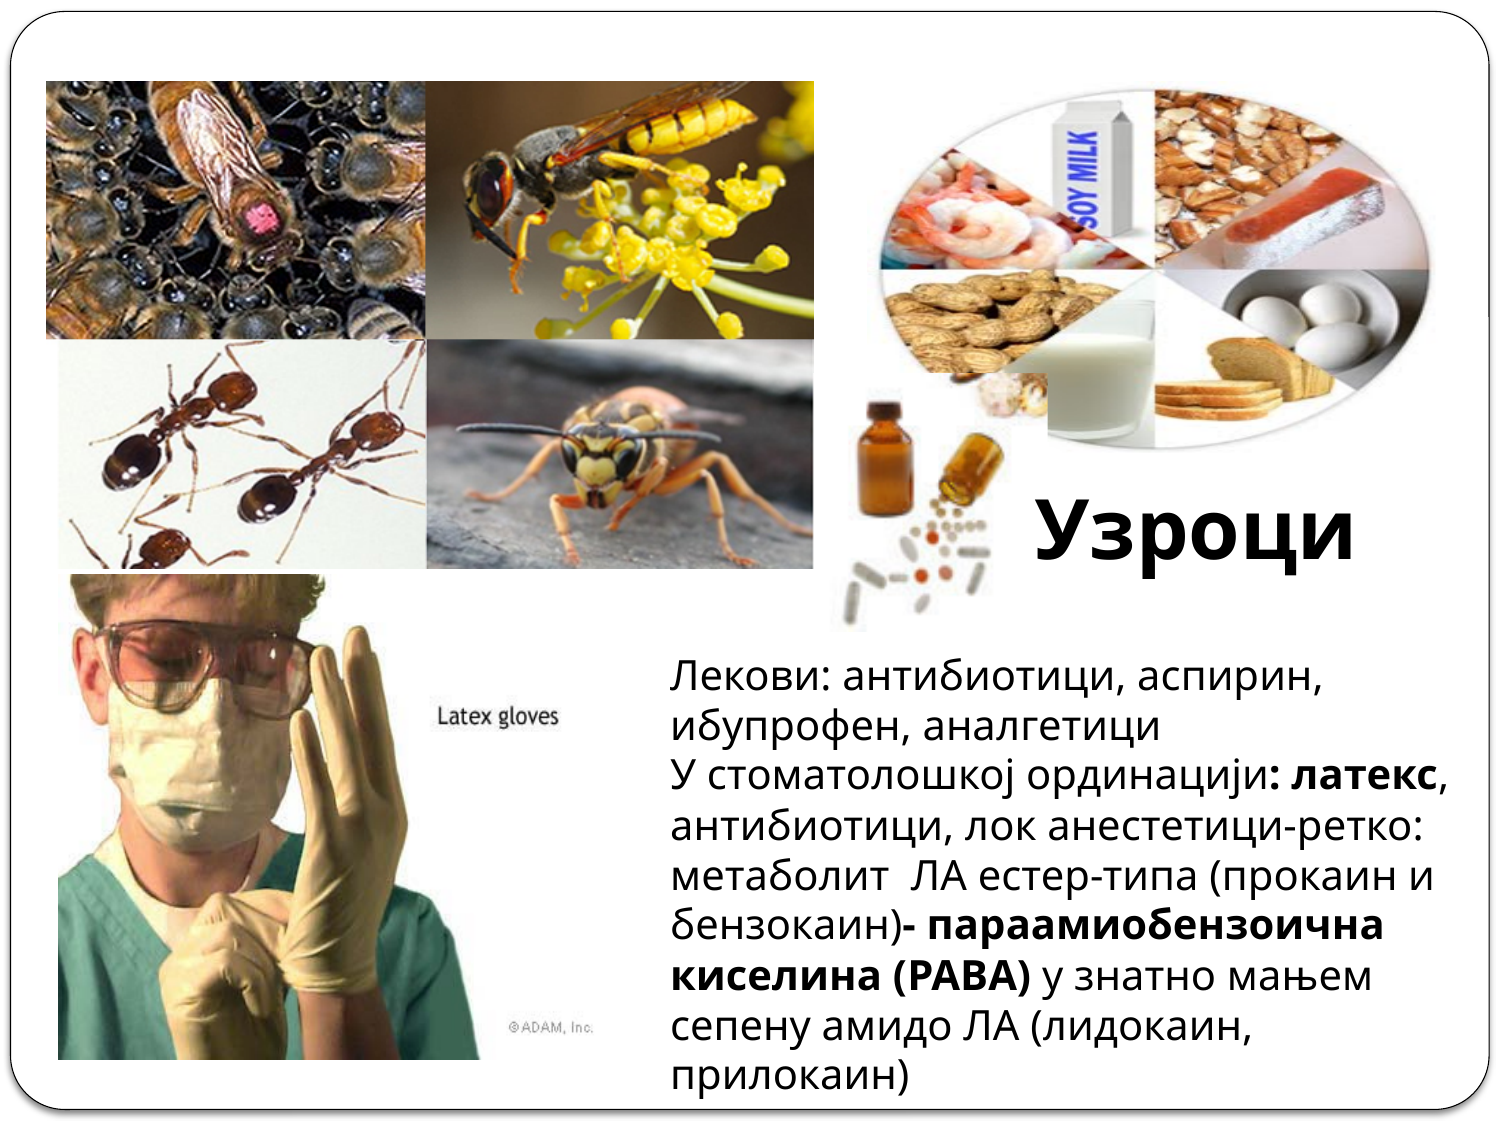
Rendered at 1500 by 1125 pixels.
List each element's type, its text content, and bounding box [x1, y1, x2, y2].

text_box Узроци [1053, 468, 1373, 584]
picture [46, 81, 1442, 632]
picture [58, 573, 605, 1061]
text_box Лекови: антибиотици, аспирин, ибупрофен, аналгетици У стоматолошкој ординацији: латекс, антибиотици, лок анестетици-ретко: метаболит ЛА естер-типа (прокаин и бензокаин)- параамиобензоична киселина (PABA) у знатно мањем сепену амидо ЛА (лидокаин, прилокаин) [655, 640, 1465, 1106]
